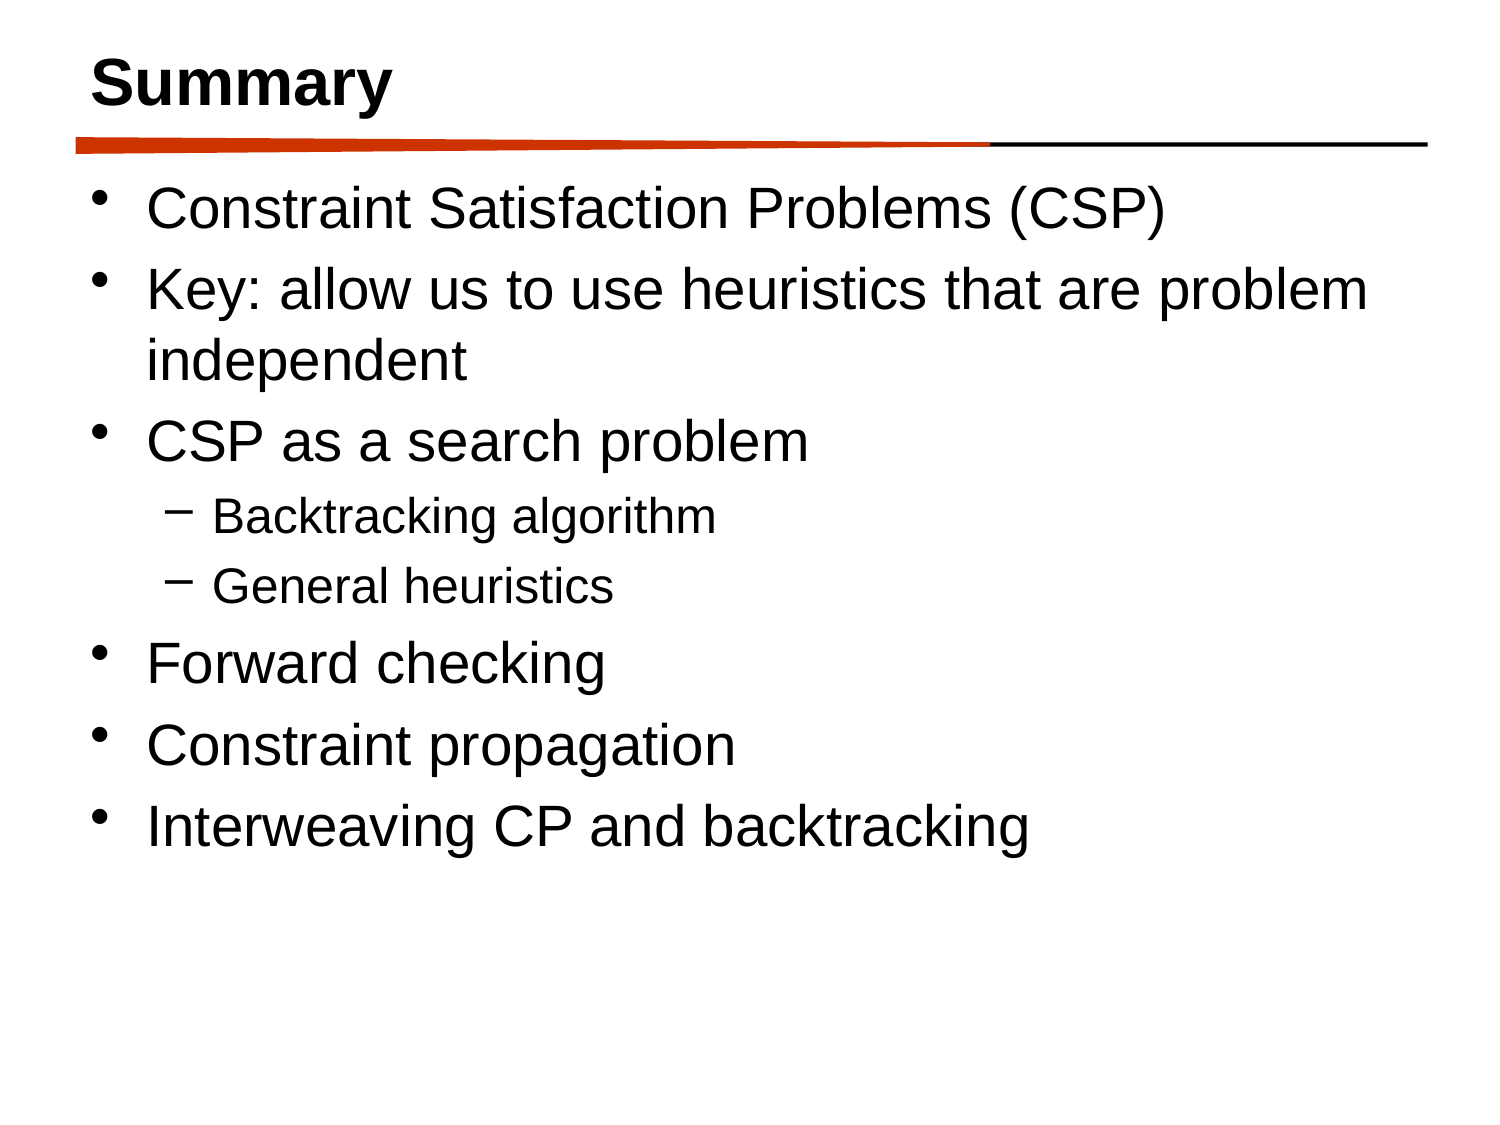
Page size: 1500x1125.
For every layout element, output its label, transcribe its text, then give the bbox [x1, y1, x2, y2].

list Constraint Satisfaction Problems (CSP) Key: allow us to use heuristics that are problem independent CSP as a search problem Backtracking algorithm General heuristics Forward checking Constraint propagation Interweaving CP and backtracking [74, 162, 1426, 1006]
title Summary [74, 24, 1426, 133]
